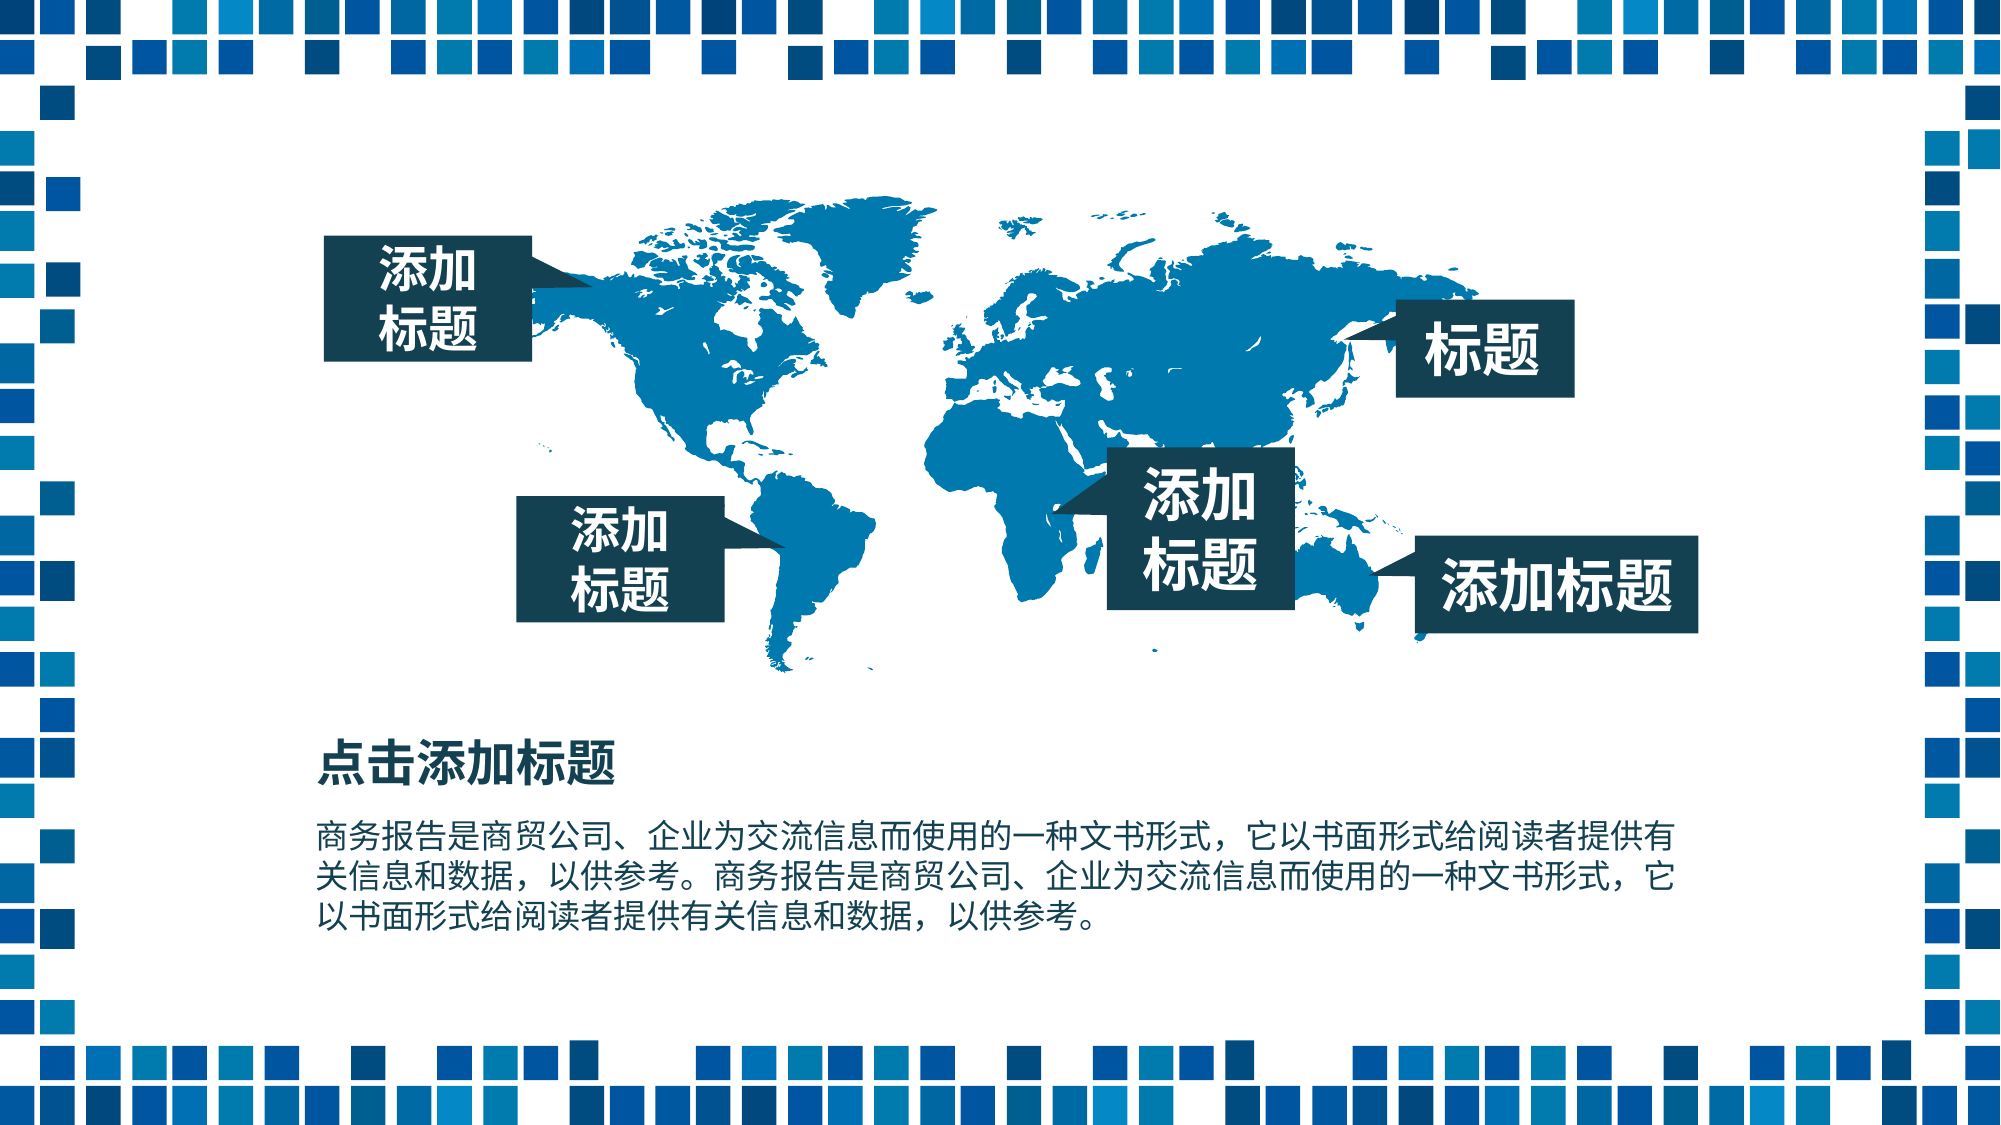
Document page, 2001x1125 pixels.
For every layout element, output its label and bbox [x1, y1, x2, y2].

text_box [301, 724, 632, 799]
text_box [1836, 1045, 1871, 1081]
text_box [1352, 1085, 1388, 1125]
text_box [708, 196, 938, 319]
text_box [1484, 1045, 1520, 1081]
text_box [1749, 1085, 1785, 1125]
text_box [0, 606, 35, 641]
text_box [1924, 304, 1960, 339]
text_box [483, 1045, 518, 1081]
text_box [0, 863, 35, 904]
text_box [0, 388, 35, 424]
text_box [1965, 829, 2000, 864]
text_box [1965, 85, 2000, 120]
text_box [1343, 253, 1353, 259]
text_box [264, 1085, 300, 1125]
text_box [0, 131, 35, 166]
text_box [1444, 1045, 1480, 1081]
text_box [1006, 1085, 1042, 1125]
text_box [788, 0, 823, 35]
text_box [1965, 909, 2000, 949]
text_box [40, 737, 75, 778]
text_box [40, 1045, 75, 1081]
text_box [0, 435, 35, 470]
text_box [0, 515, 35, 556]
text_box [1663, 1045, 1698, 1081]
text_box [1965, 304, 2000, 345]
text_box [1225, 1040, 1255, 1081]
text_box [1749, 1045, 1785, 1081]
text_box [1395, 527, 1404, 535]
text_box [1179, 0, 1214, 35]
text_box [1359, 246, 1373, 251]
text_box [40, 481, 75, 516]
text_box [609, 40, 651, 75]
text_box [1531, 1085, 1566, 1125]
text_box [685, 223, 702, 233]
text_box [218, 0, 254, 35]
text_box [1928, 0, 1963, 35]
text_box [1924, 863, 1960, 904]
text_box [705, 226, 719, 236]
text_box [1265, 1085, 1301, 1125]
text_box [1882, 0, 1917, 35]
text_box [569, 1040, 599, 1081]
text_box [1298, 527, 1308, 533]
text_box [874, 1045, 909, 1081]
text_box [1882, 40, 1917, 75]
text_box [1882, 1085, 1917, 1125]
text_box [0, 1085, 35, 1125]
text_box [1663, 1085, 1698, 1125]
text_box [1234, 223, 1251, 233]
text_box [304, 1085, 340, 1125]
text_box [523, 40, 559, 75]
text_box [86, 1045, 121, 1081]
text_box [46, 177, 81, 212]
text_box [1965, 737, 2000, 778]
text_box [1448, 267, 1459, 271]
text_box [0, 263, 35, 298]
text_box [701, 0, 737, 35]
text_box [46, 262, 81, 297]
text_box [523, 0, 559, 35]
text_box [741, 440, 769, 450]
text_box [695, 1085, 731, 1125]
text_box [132, 40, 167, 75]
text_box [1796, 0, 1831, 35]
text_box [218, 1085, 254, 1125]
text_box [788, 1045, 823, 1081]
text_box [924, 233, 1700, 644]
text_box [1084, 536, 1104, 575]
text_box [40, 652, 75, 687]
text_box [0, 561, 35, 596]
text_box [1537, 40, 1572, 75]
text_box [1922, 1085, 1957, 1125]
text_box [86, 1085, 121, 1125]
text_box [1484, 1085, 1520, 1125]
text_box [828, 1045, 863, 1081]
text_box [1398, 1045, 1434, 1081]
text_box [1107, 238, 1156, 272]
text_box [1092, 1045, 1128, 1081]
text_box [396, 1085, 432, 1125]
text_box [1925, 211, 1960, 251]
text_box [132, 1045, 167, 1081]
text_box [920, 0, 955, 35]
text_box [1115, 210, 1138, 220]
text_box [1795, 1045, 1831, 1081]
text_box [1965, 561, 2000, 601]
text_box [1577, 0, 1612, 35]
text_box [0, 737, 35, 778]
text_box [345, 0, 380, 35]
text_box [874, 0, 909, 35]
text_box [960, 1085, 995, 1125]
text_box [569, 0, 605, 35]
text_box [1924, 561, 1960, 596]
text_box [1006, 0, 1042, 35]
text_box [300, 808, 1702, 943]
text_box [609, 1085, 645, 1125]
text_box [218, 1045, 254, 1081]
text_box [920, 1085, 955, 1125]
text_box [0, 171, 35, 206]
text_box [1317, 505, 1371, 534]
text_box [874, 1085, 909, 1125]
text_box [1709, 1085, 1744, 1125]
text_box [1925, 171, 1960, 206]
text_box [1924, 131, 1960, 166]
text_box [1974, 40, 2000, 75]
text_box [1491, 0, 1526, 35]
text_box [351, 1045, 386, 1081]
text_box [1046, 0, 1082, 35]
text_box [741, 0, 777, 35]
text_box [998, 216, 1043, 240]
text_box [1139, 1045, 1174, 1081]
text_box [1928, 40, 1963, 75]
text_box [523, 1045, 559, 1081]
text_box [351, 1085, 386, 1125]
text_box [40, 85, 75, 120]
text_box [1365, 514, 1379, 523]
text_box [132, 1085, 167, 1125]
text_box [788, 1085, 823, 1125]
text_box [40, 309, 75, 344]
text_box [768, 449, 785, 456]
text_box [960, 0, 996, 35]
text_box [1577, 1045, 1612, 1081]
text_box [483, 1085, 518, 1125]
text_box [695, 1045, 731, 1081]
text_box [655, 1085, 691, 1125]
text_box [1092, 0, 1128, 35]
text_box [1623, 40, 1658, 75]
text_box [0, 783, 35, 818]
text_box [0, 211, 35, 251]
text_box [1398, 1085, 1434, 1125]
text_box [0, 652, 35, 687]
text_box [1092, 40, 1128, 75]
text_box [86, 45, 121, 80]
text_box [638, 234, 686, 253]
text_box [437, 1085, 472, 1125]
text_box [1974, 0, 2000, 35]
text_box [1531, 1045, 1566, 1081]
text_box [1139, 1085, 1174, 1125]
text_box [1882, 1040, 1912, 1081]
text_box [1357, 0, 1393, 35]
text_box [1335, 242, 1357, 251]
text_box [304, 40, 340, 75]
text_box [1139, 0, 1174, 35]
text_box [1924, 652, 1960, 687]
text_box [172, 0, 207, 35]
text_box [834, 40, 869, 75]
text_box [437, 40, 472, 75]
text_box [1311, 40, 1353, 75]
text_box [0, 1000, 35, 1035]
text_box [701, 40, 737, 75]
text_box [40, 0, 75, 35]
text_box [659, 227, 676, 236]
text_box [1924, 258, 1960, 299]
text_box [741, 1045, 777, 1081]
text_box [477, 0, 512, 35]
text_box [920, 1045, 955, 1081]
text_box [1965, 1045, 2000, 1081]
text_box [0, 343, 35, 384]
text_box [1006, 40, 1042, 75]
text_box [1179, 1045, 1214, 1081]
text_box [1090, 214, 1108, 220]
text_box [1577, 40, 1612, 75]
text_box [1225, 1085, 1260, 1125]
text_box [1404, 40, 1440, 75]
text_box [1965, 698, 2000, 733]
text_box [1924, 1000, 1960, 1035]
text_box [1842, 40, 1877, 75]
text_box [1924, 435, 1960, 470]
text_box [687, 238, 708, 250]
text_box [741, 1085, 777, 1125]
text_box [477, 40, 512, 75]
text_box [437, 1045, 472, 1081]
text_box [1968, 1085, 2000, 1125]
text_box [1052, 1085, 1088, 1125]
text_box [40, 909, 75, 949]
text_box [1271, 40, 1306, 75]
text_box [391, 40, 426, 75]
text_box [1965, 652, 2000, 687]
text_box [0, 40, 35, 75]
text_box [1924, 908, 1960, 944]
text_box [0, 954, 35, 989]
text_box [218, 40, 254, 75]
text_box [874, 40, 909, 75]
text_box [1924, 515, 1960, 556]
text_box [1842, 0, 1877, 35]
text_box [828, 1085, 863, 1125]
text_box [1179, 40, 1214, 75]
text_box [1663, 0, 1699, 35]
text_box [1314, 372, 1361, 418]
text_box [805, 656, 814, 661]
text_box [40, 1085, 75, 1125]
text_box [1924, 954, 1960, 989]
text_box [304, 0, 340, 35]
text_box [437, 0, 472, 35]
text_box [1965, 481, 2000, 516]
text_box [1444, 1085, 1480, 1125]
text_box [920, 40, 955, 75]
text_box [1924, 737, 1960, 778]
text_box [1968, 129, 2000, 170]
text_box [40, 698, 75, 733]
text_box [1617, 1085, 1652, 1125]
text_box [609, 0, 651, 35]
text_box [1092, 1085, 1128, 1125]
text_box [0, 0, 35, 35]
text_box [172, 1085, 207, 1125]
text_box [40, 1000, 75, 1035]
text_box [1924, 606, 1960, 641]
text_box [1214, 211, 1235, 228]
text_box [1139, 40, 1174, 75]
text_box [1354, 622, 1365, 632]
text_box [1006, 1045, 1042, 1081]
text_box [1623, 0, 1658, 35]
text_box [905, 290, 934, 305]
text_box [1796, 40, 1831, 75]
text_box [86, 0, 121, 35]
text_box [1924, 783, 1960, 818]
text_box [264, 1045, 300, 1081]
text_box [1965, 441, 2000, 476]
text_box [258, 0, 294, 35]
text_box [1271, 0, 1306, 35]
text_box [1709, 0, 1745, 35]
text_box [172, 1045, 207, 1081]
text_box [1965, 395, 2000, 430]
text_box [0, 908, 35, 944]
text_box [1709, 40, 1745, 75]
text_box [1795, 1085, 1831, 1125]
text_box [1404, 0, 1440, 35]
text_box [569, 1085, 605, 1125]
text_box [1312, 1085, 1347, 1125]
text_box [1311, 0, 1353, 35]
text_box [708, 245, 718, 251]
text_box [1924, 395, 1960, 430]
text_box [1352, 1045, 1388, 1081]
text_box [788, 45, 823, 80]
text_box [1577, 1085, 1612, 1125]
text_box [391, 0, 426, 35]
text_box [1225, 0, 1260, 35]
text_box [1288, 435, 1294, 444]
text_box [322, 230, 876, 674]
text_box [569, 40, 605, 75]
text_box [1924, 349, 1960, 385]
text_box [1965, 1000, 2000, 1035]
text_box [40, 561, 75, 601]
text_box [172, 40, 207, 75]
text_box [1225, 40, 1260, 75]
text_box [655, 0, 691, 35]
text_box [1445, 0, 1480, 35]
text_box [1749, 0, 1785, 35]
text_box [1491, 45, 1526, 80]
text_box [40, 829, 75, 864]
